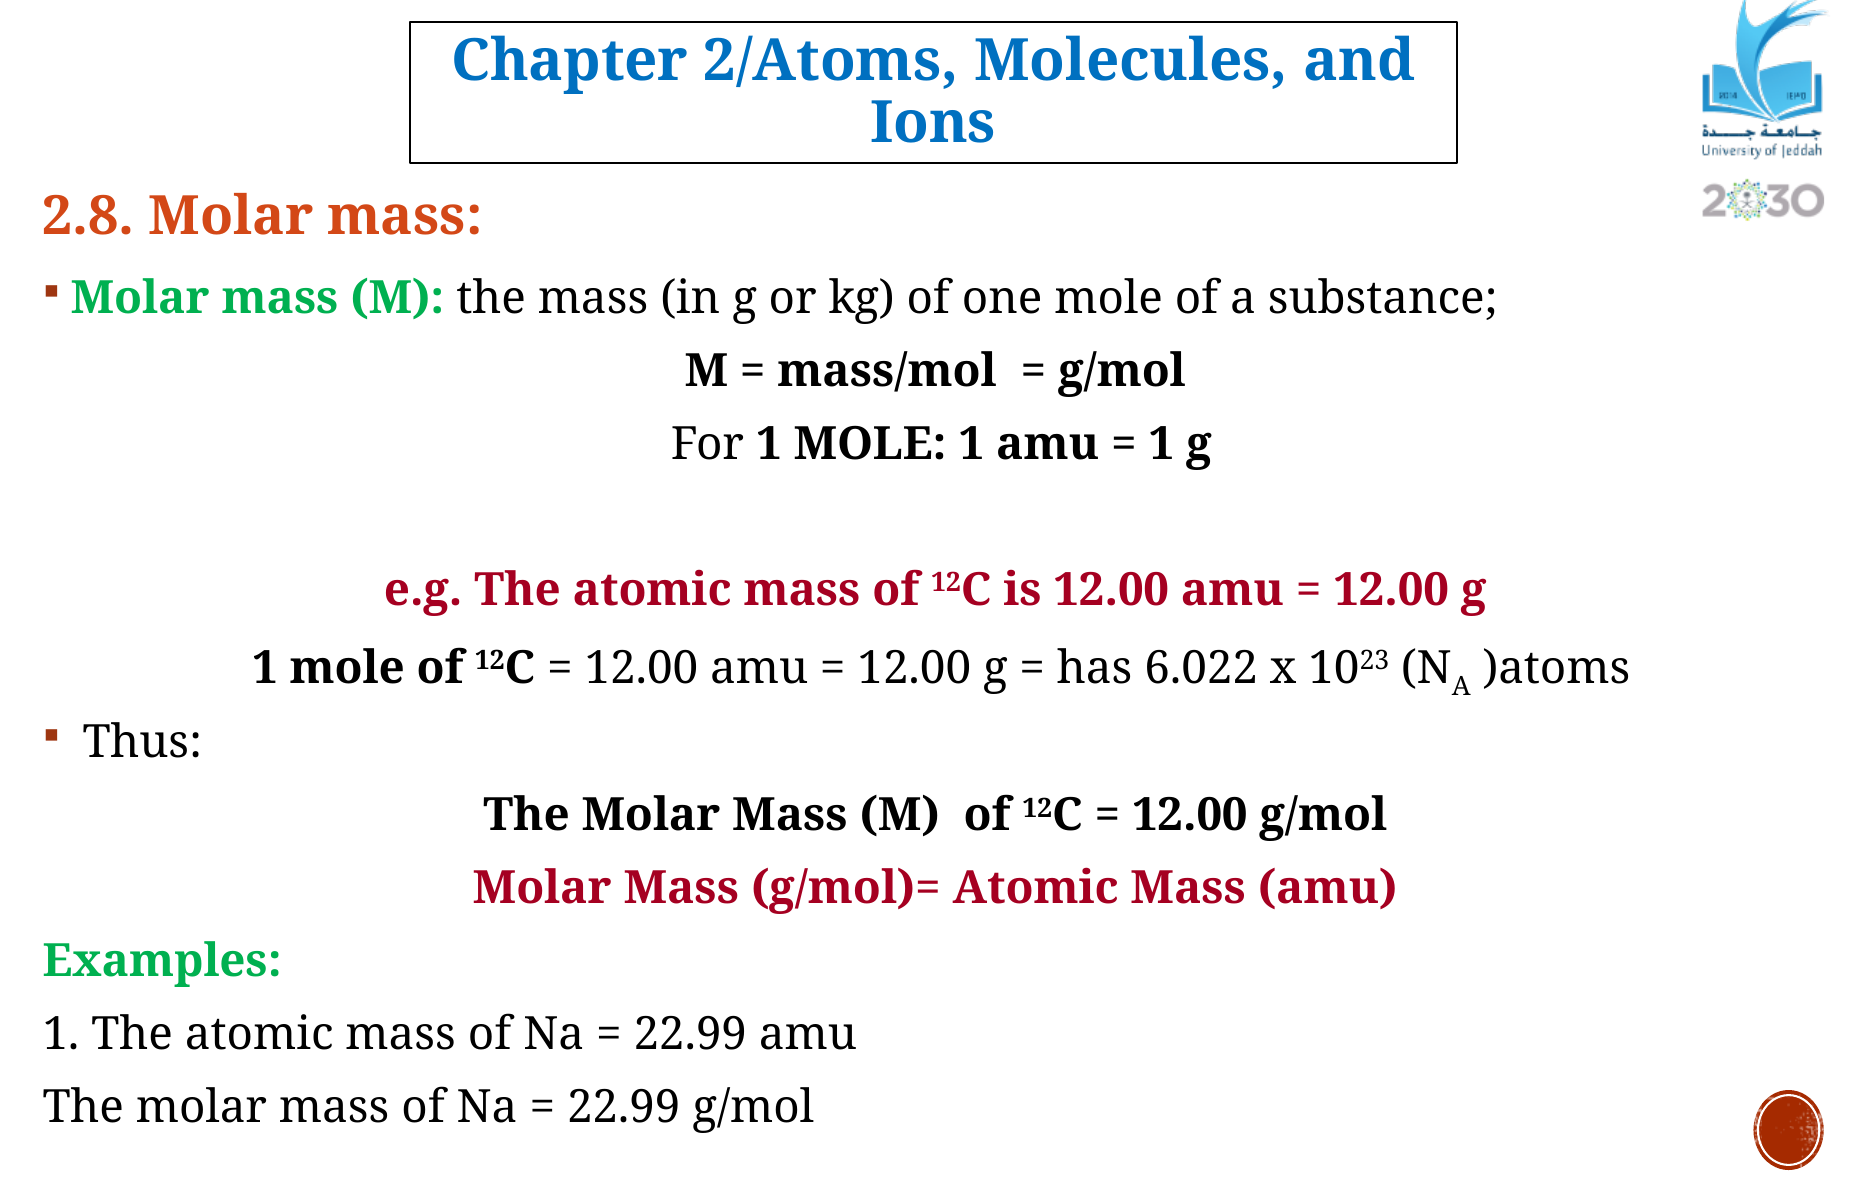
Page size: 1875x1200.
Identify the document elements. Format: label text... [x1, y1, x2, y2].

text_box 2.8. Molar mass: [26, 173, 1150, 254]
text_box Chapter 2/Atoms, Molecules, and Ions [409, 21, 1458, 164]
list Molar mass (M): the mass (in g or kg) of one mole of a substance; M = mass/mol = g/mol For 1 MOLE: 1 amu = 1 g e.g. The atomic mass of 12C is 12.00 amu = 12.00 g 1 mole of 12C = 12.00 amu = 12.00 g = has 6.022 x 1023 (NA )atoms Thus: The Molar Mass (M) of 12C = 12.00 g/mol Molar Mass (g/mol)= Atomic Mass (amu) Examples: 1. The atomic mass of Na = 22.99 amu The molar mass of Na = 22.99 g/mol [27, 266, 1844, 1200]
picture [1681, 0, 1846, 227]
